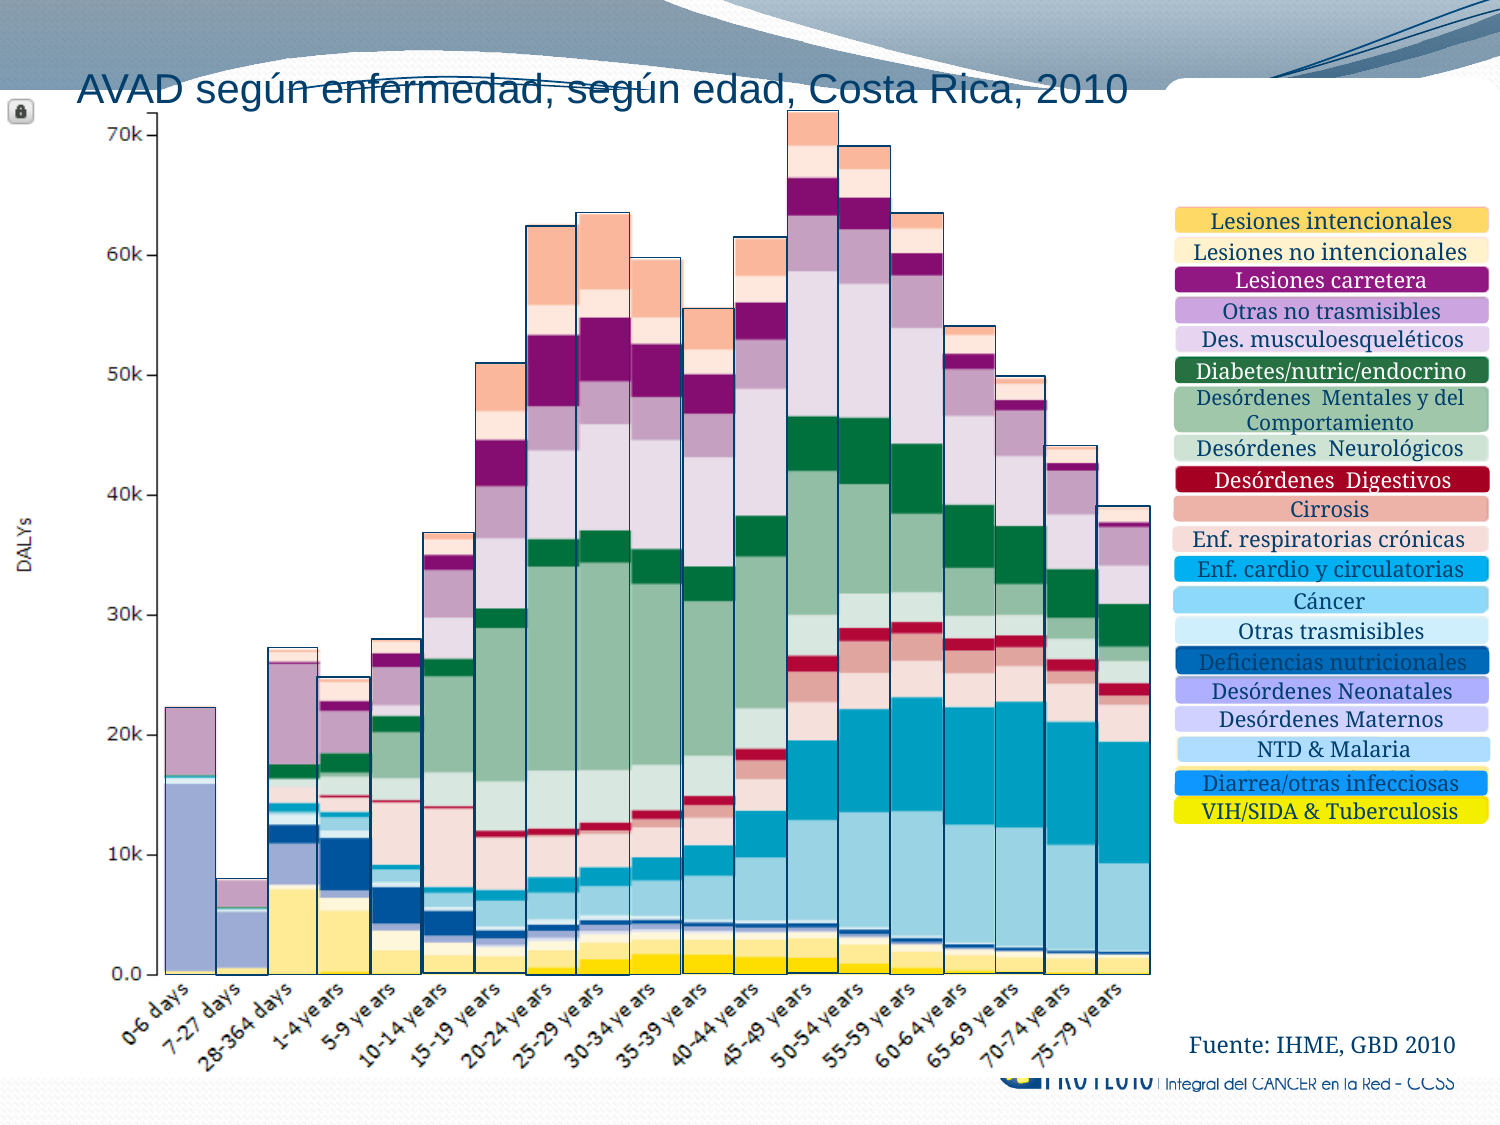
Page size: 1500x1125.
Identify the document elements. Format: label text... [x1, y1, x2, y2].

text_box AVAD según enfermedad, según edad, Costa Rica, 2010 [76, 30, 1378, 77]
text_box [0, 77, 1500, 1078]
